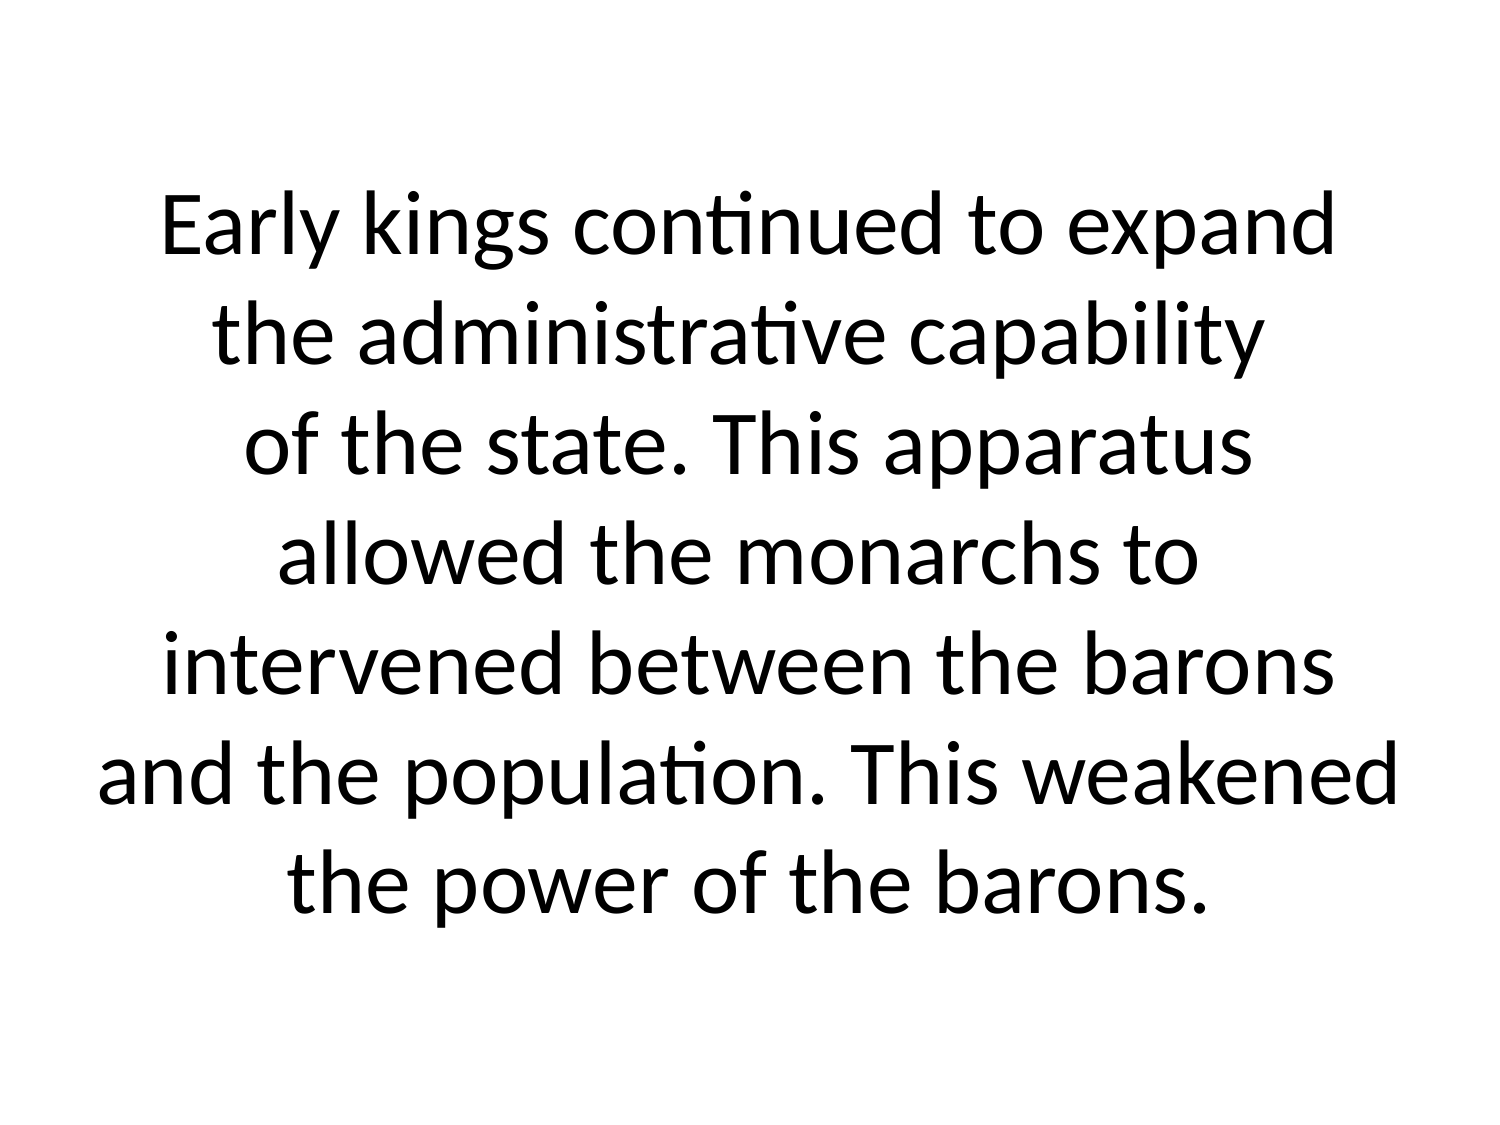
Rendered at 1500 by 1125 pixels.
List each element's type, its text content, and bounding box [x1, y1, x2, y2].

title Early kings continued to expand the administrative capability of the state. This apparatus allowed the monarchs to intervened between the barons and the population. This weakened the power of the barons. [74, 44, 1426, 1051]
